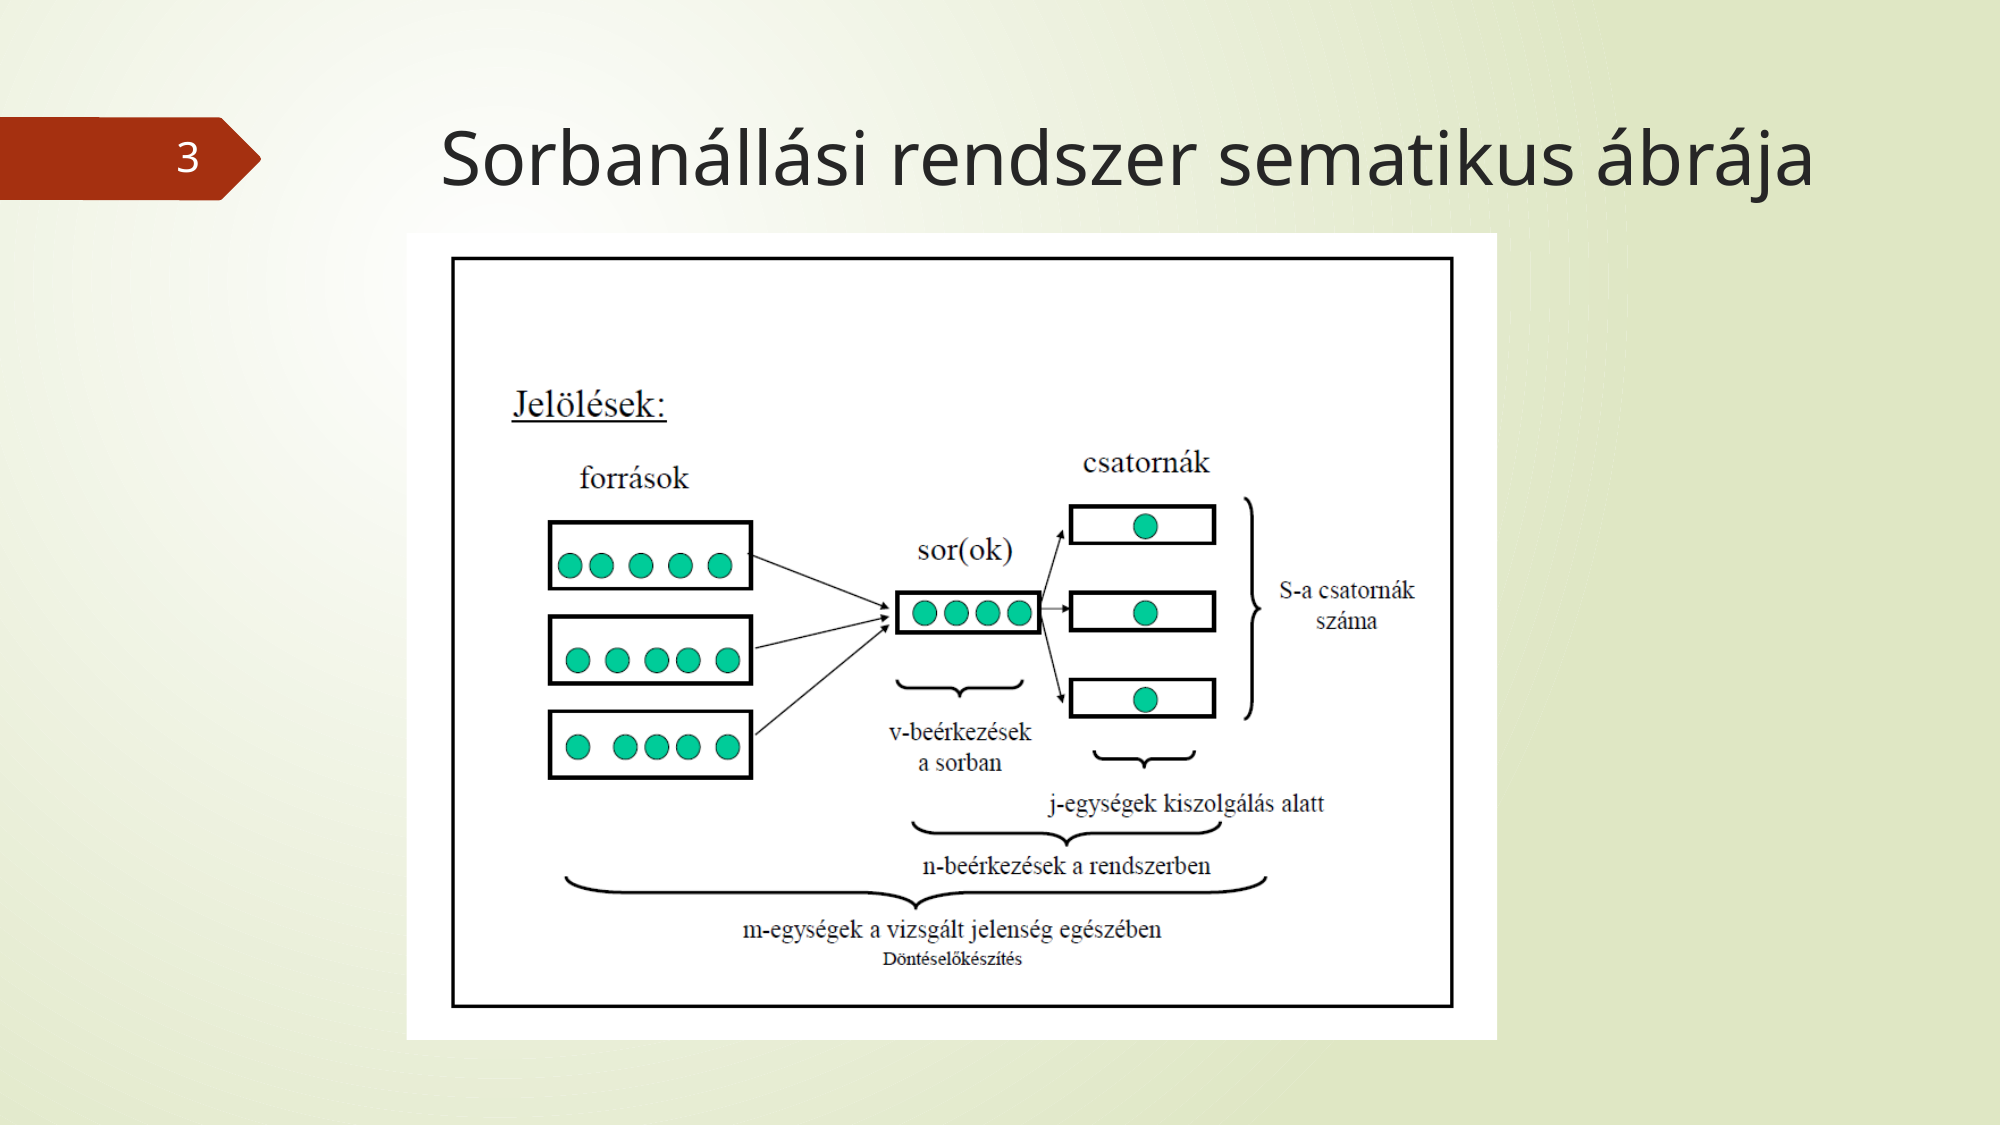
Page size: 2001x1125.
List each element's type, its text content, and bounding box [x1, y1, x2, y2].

title Sorbanállási rendszer sematikus ábrája [425, 102, 1888, 219]
slide_number 3 [87, 129, 216, 190]
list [406, 233, 1498, 1040]
